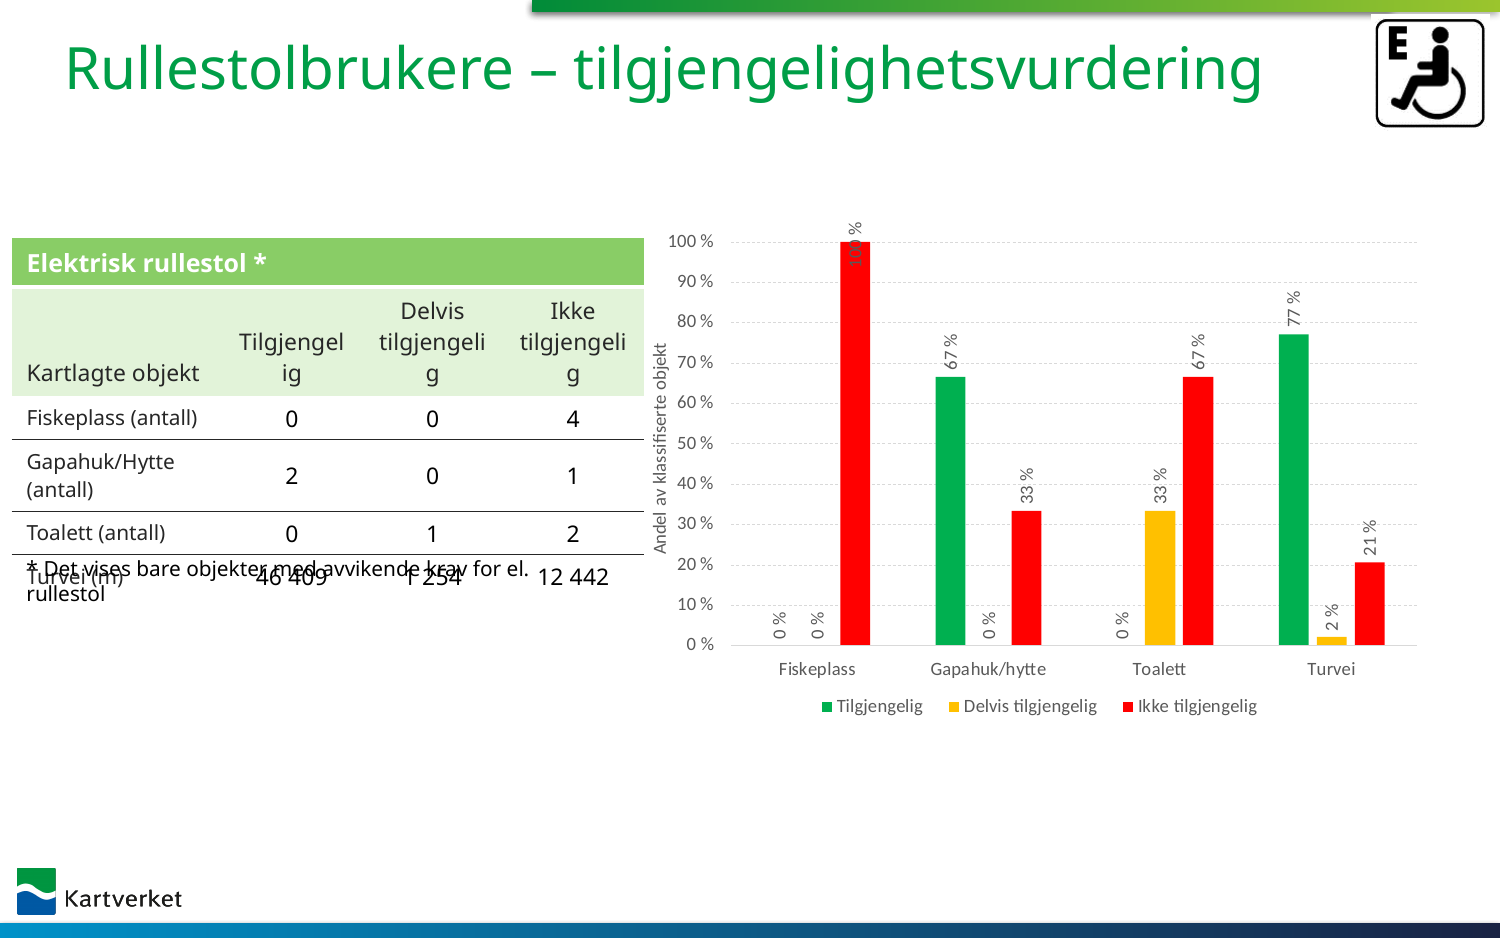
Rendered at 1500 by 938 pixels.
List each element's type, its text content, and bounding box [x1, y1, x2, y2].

table_cell Toalett (antall) [12, 512, 222, 548]
table_cell 0 [222, 396, 362, 439]
table_cell Ikke tilgjengelig [503, 289, 638, 396]
table_cell 2 [222, 440, 362, 511]
picture [643, 218, 1428, 728]
text_box Rullestolbrukere – tilgjengelighetsvurdering [49, 12, 1372, 109]
table_cell Gapahuk/Hytte (antall) [12, 440, 222, 511]
table_cell 1 [362, 512, 503, 548]
text_box * Det vises bare objekter med avvikende krav for el. rullestol [11, 548, 597, 613]
table_header Elektrisk rullestol * [12, 238, 638, 285]
table_cell 0 [222, 512, 362, 548]
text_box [1371, 13, 1491, 133]
table_cell Delvis tilgjengelig [362, 289, 503, 396]
table_cell 1 [503, 440, 638, 511]
table_cell 12 442 [597, 555, 638, 598]
table_cell 4 [503, 396, 638, 439]
table_cell 0 [362, 396, 503, 439]
table_cell 2 [503, 512, 638, 554]
table_cell Fiskeplass (antall) [12, 396, 222, 439]
table_cell 0 [362, 440, 503, 511]
table_cell Tilgjengelig [222, 289, 362, 396]
table_cell Kartlagte objekt [12, 289, 222, 396]
